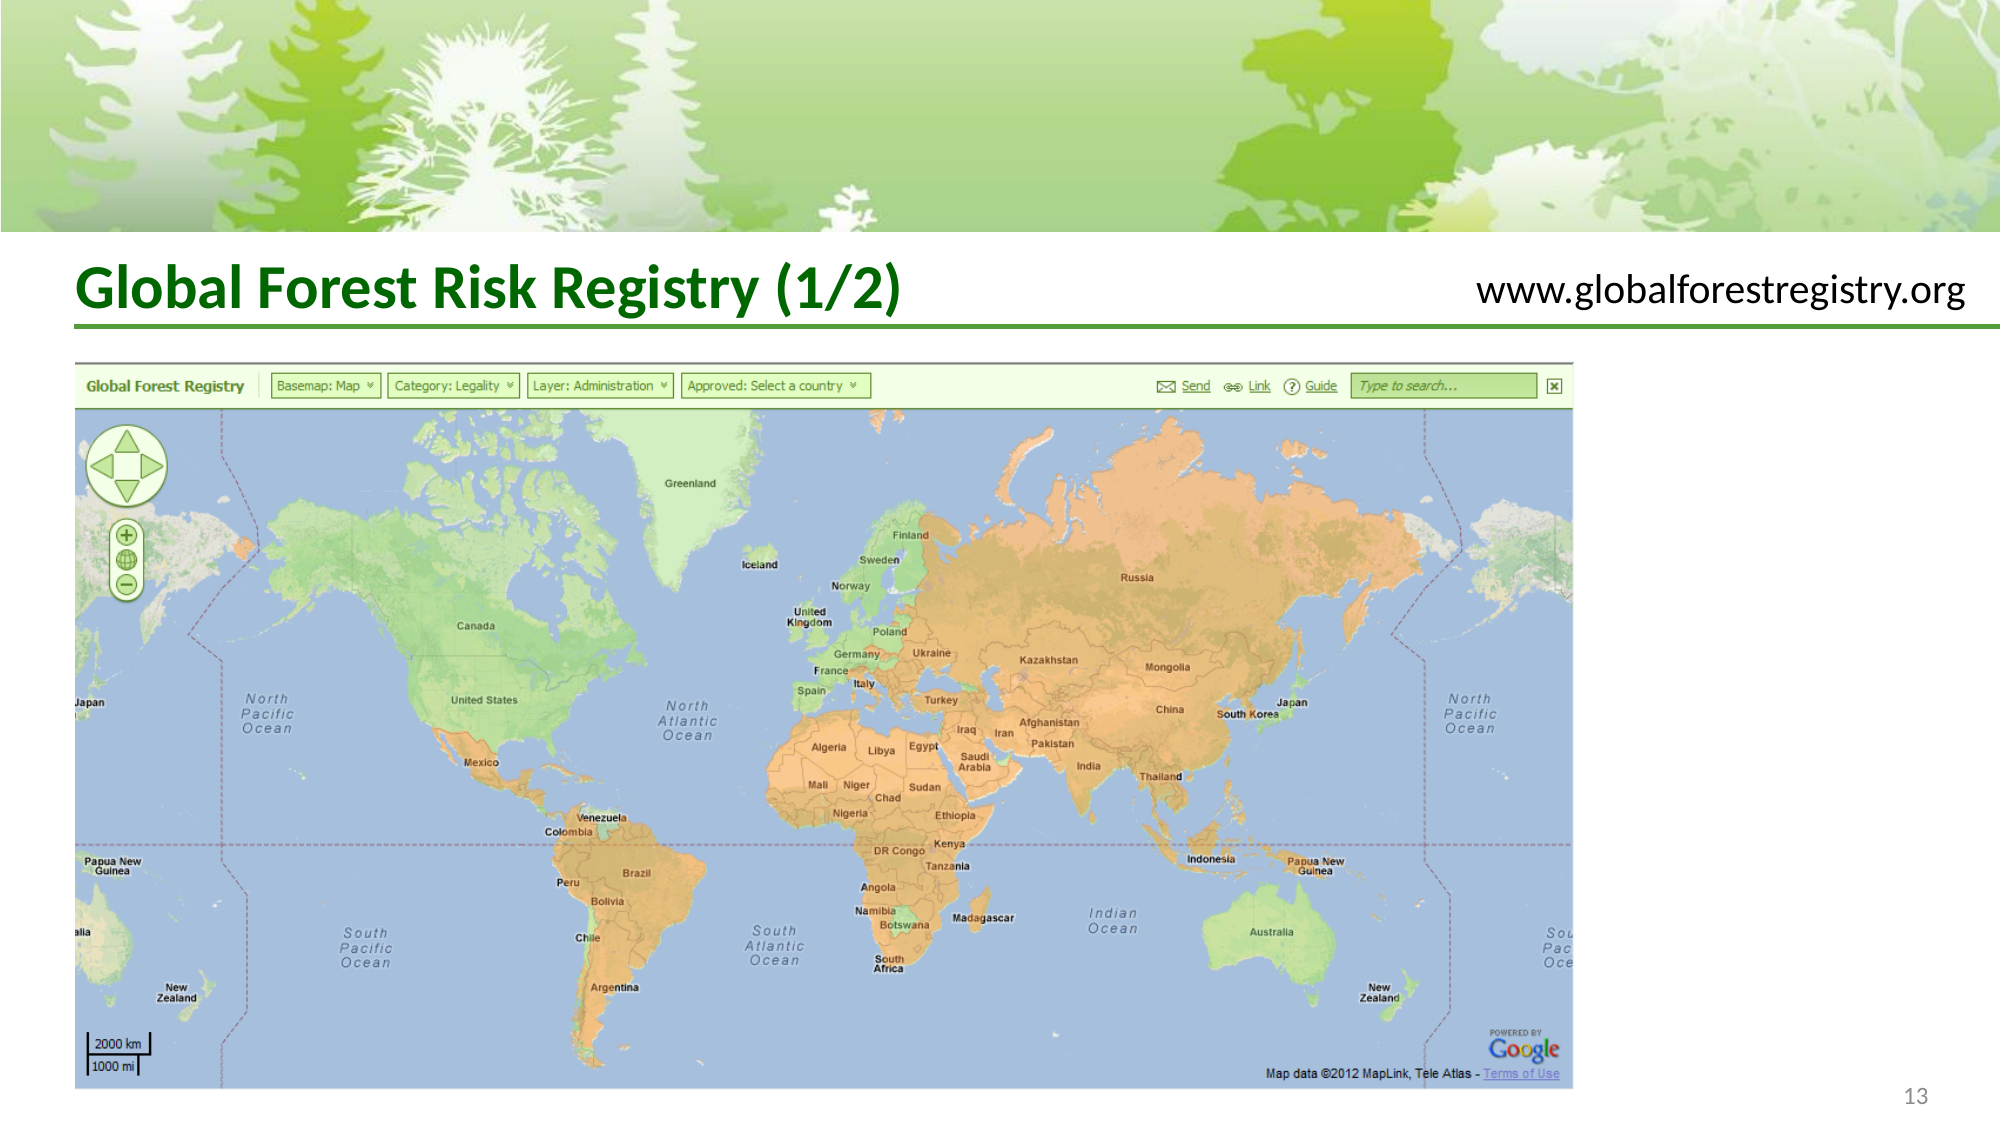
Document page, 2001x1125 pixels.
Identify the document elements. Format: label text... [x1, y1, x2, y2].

picture [74, 361, 1574, 1091]
text_box www.globalforestregistry.org [1461, 253, 2000, 319]
slide_number 13 [1493, 1065, 1944, 1125]
title Global Forest Risk Registry (1/2) [60, 179, 1786, 397]
picture [0, 0, 2000, 232]
